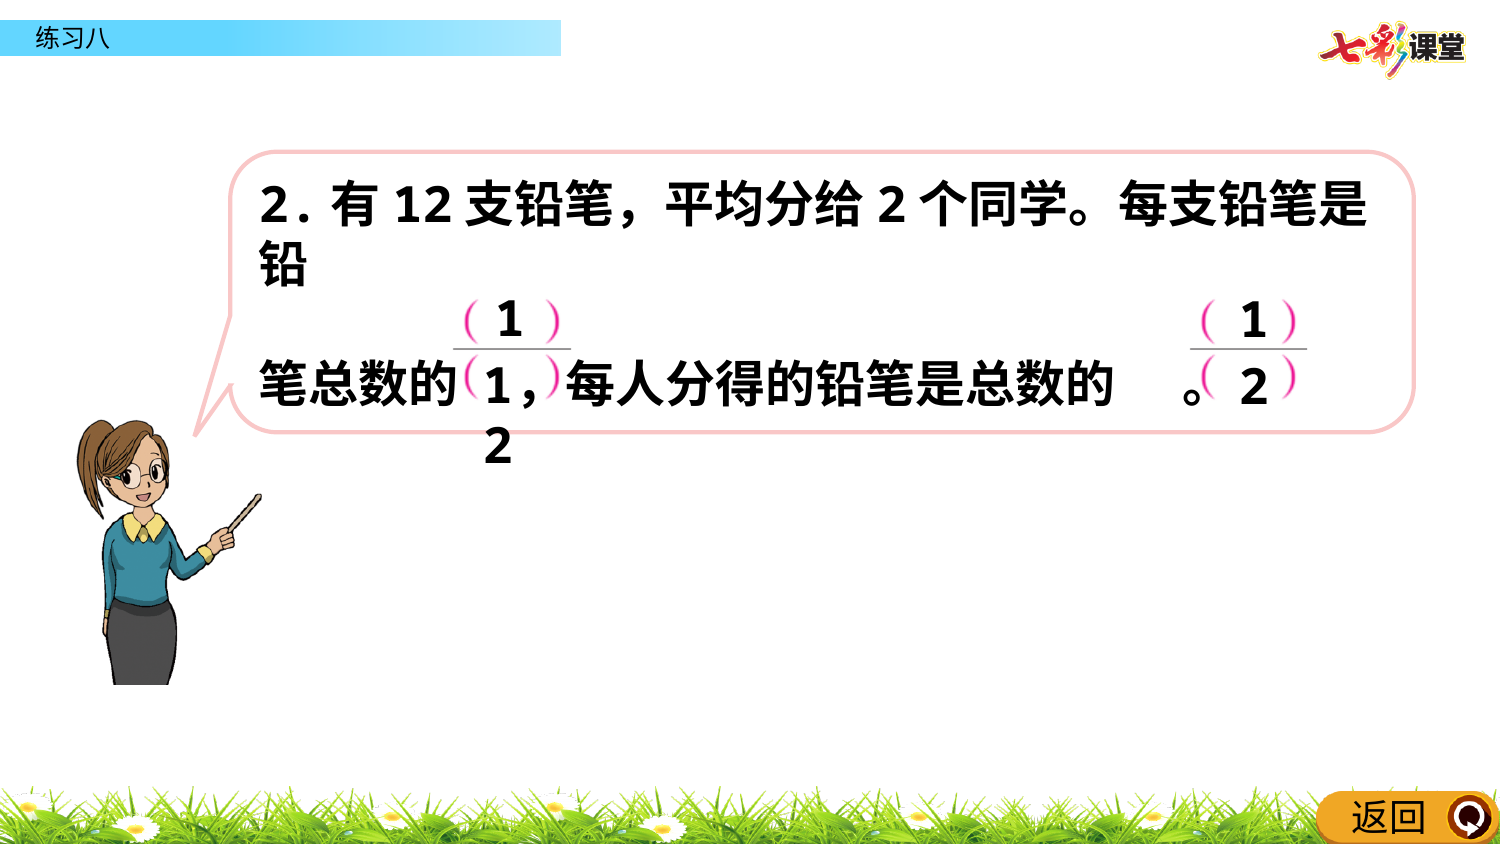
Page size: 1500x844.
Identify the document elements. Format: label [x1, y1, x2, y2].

text_box [229, 151, 1414, 433]
picture [0, 786, 1500, 844]
text_box [1223, 279, 1306, 424]
picture [76, 419, 262, 685]
text_box [467, 278, 550, 423]
picture [1316, 20, 1468, 80]
